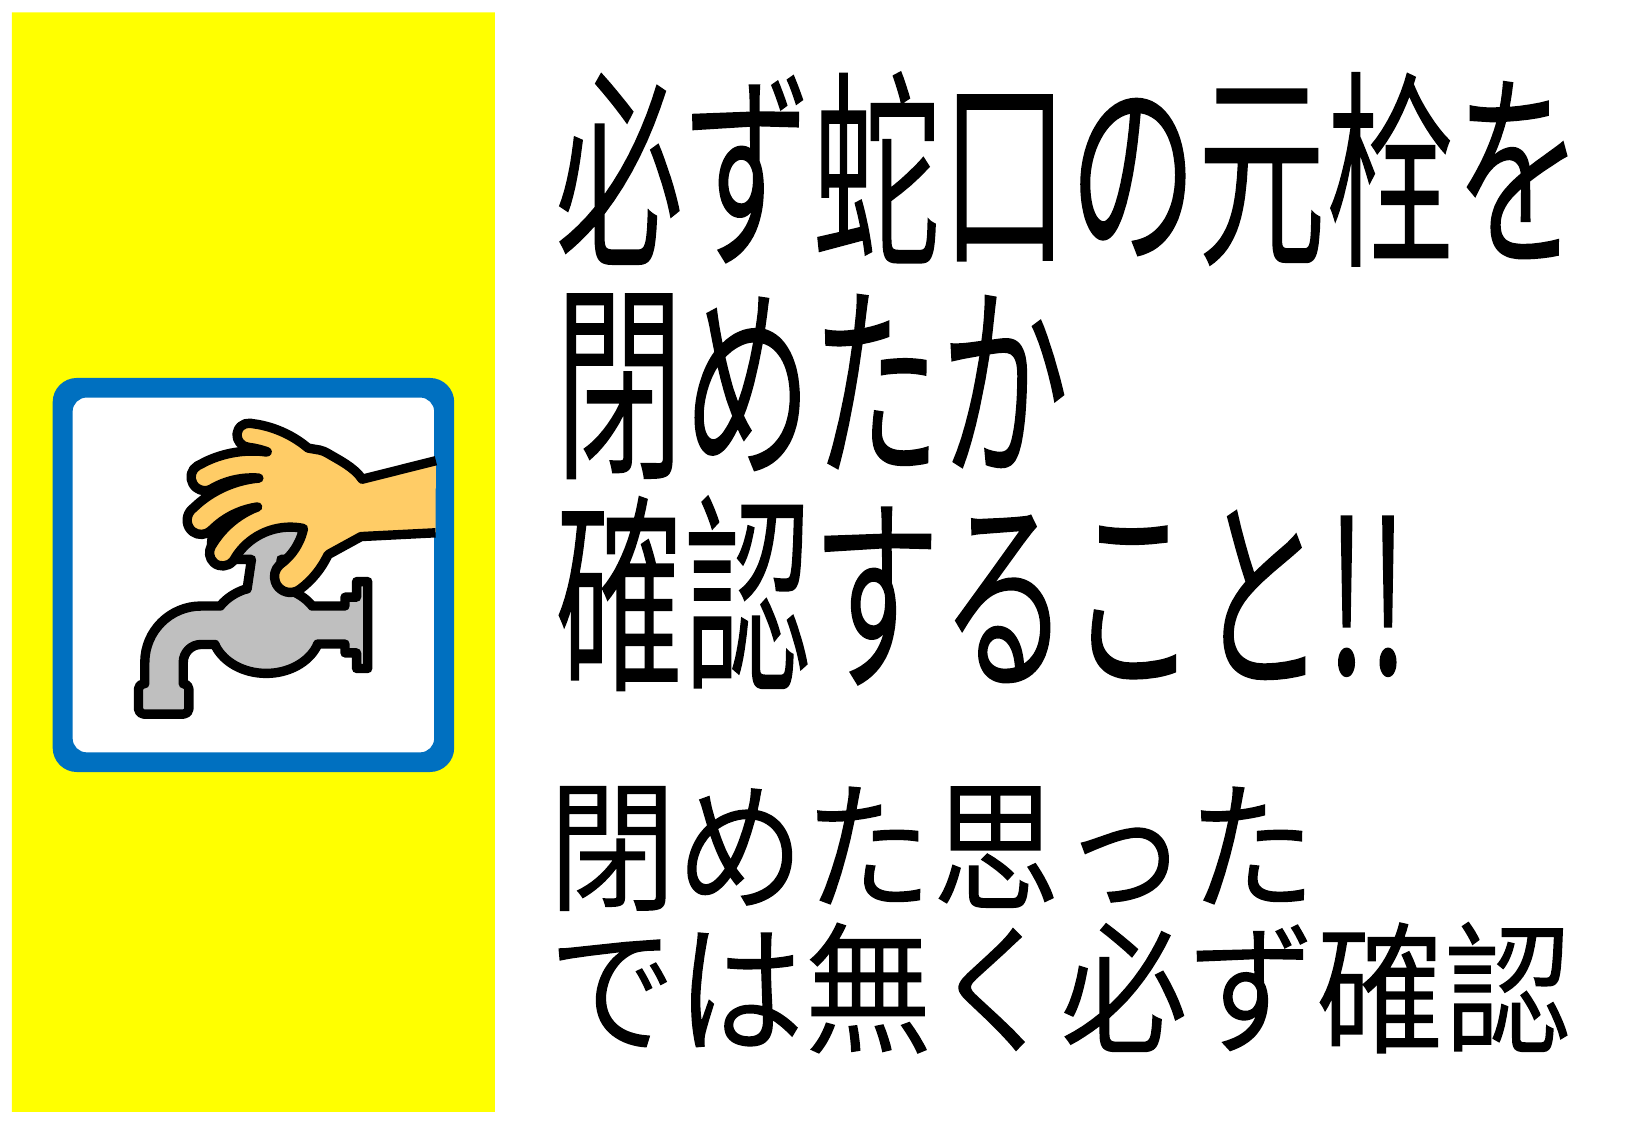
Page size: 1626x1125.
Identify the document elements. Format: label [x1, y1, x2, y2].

text_box [558, 70, 1568, 1055]
text_box [10, 10, 497, 1114]
text_box [52, 377, 455, 773]
